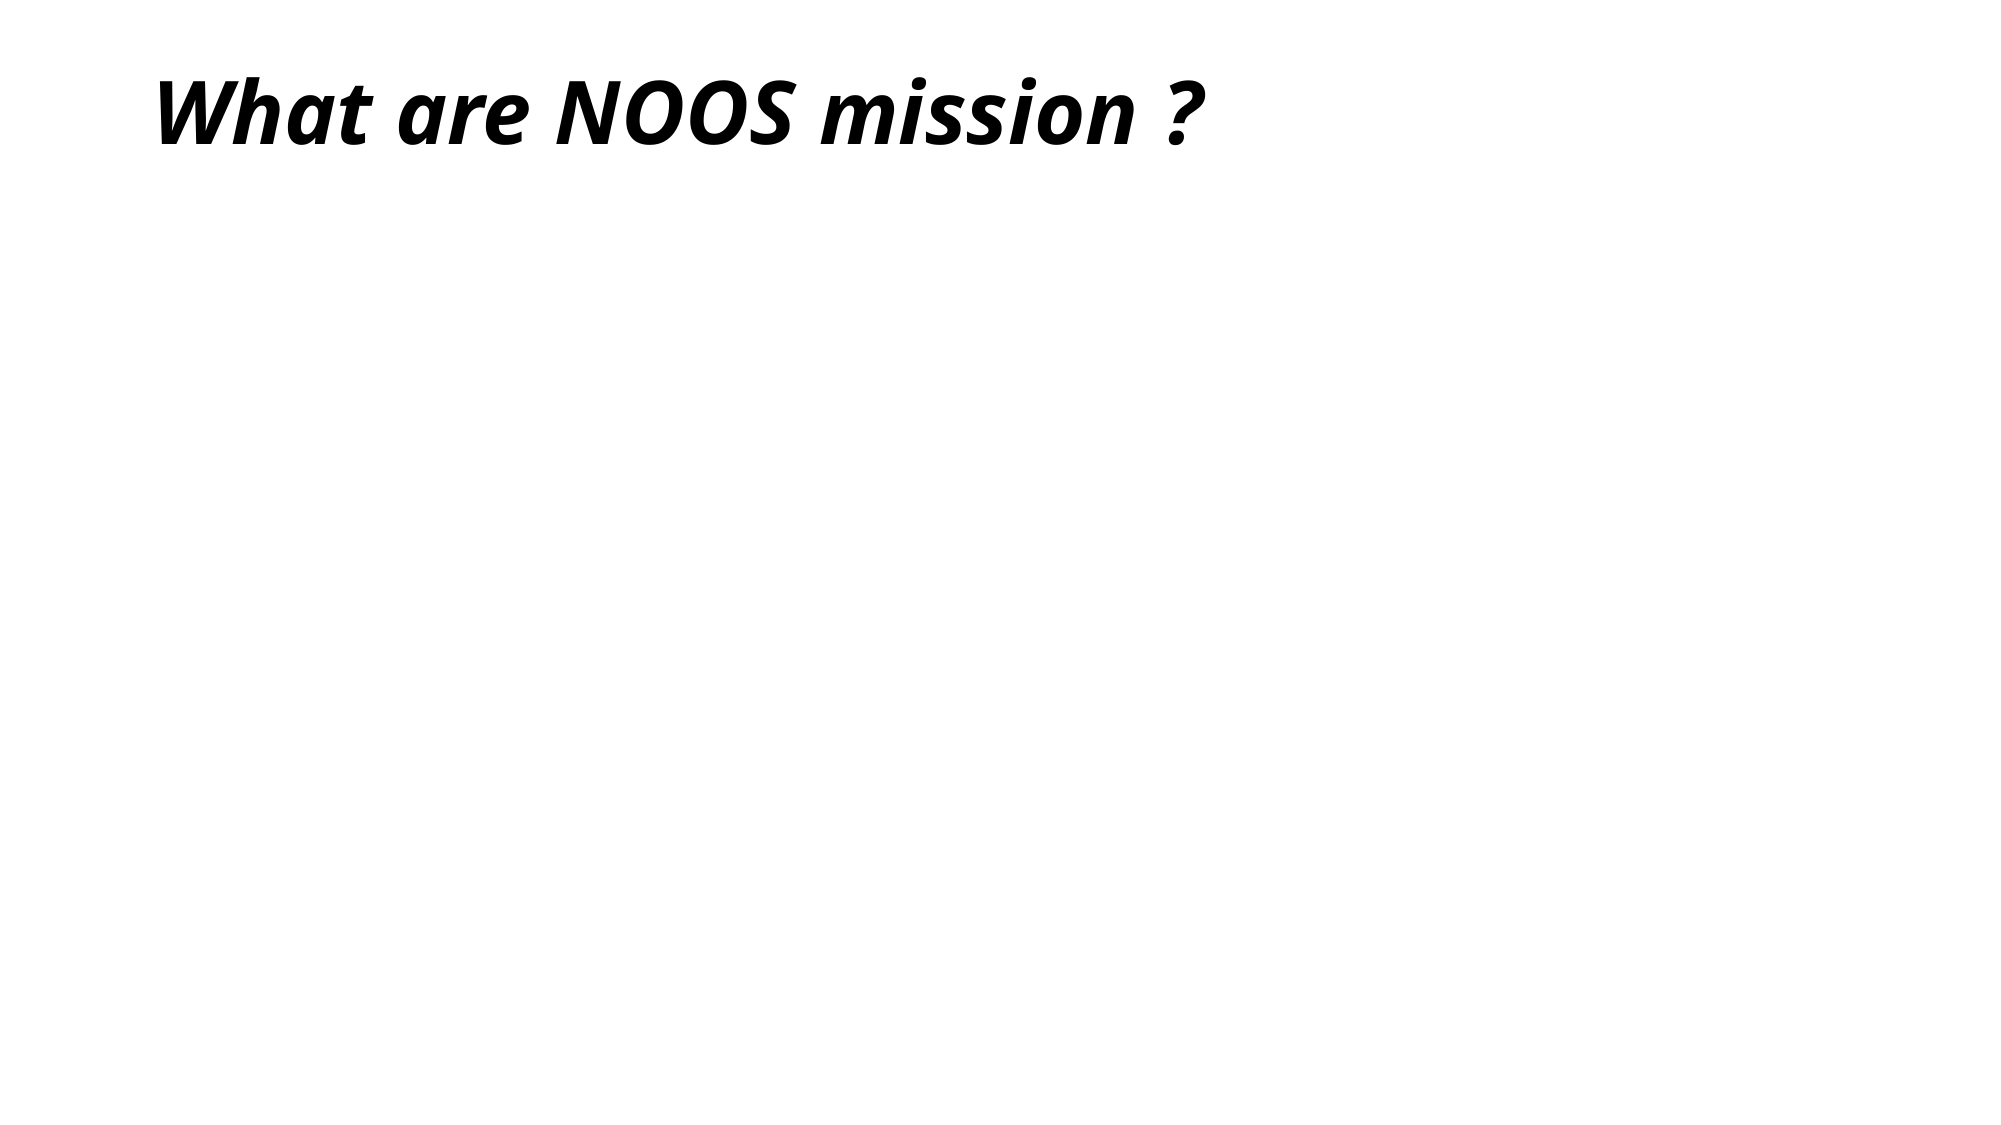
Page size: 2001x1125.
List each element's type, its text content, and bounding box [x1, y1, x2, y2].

title What are NOOS mission ? [137, 59, 1863, 278]
